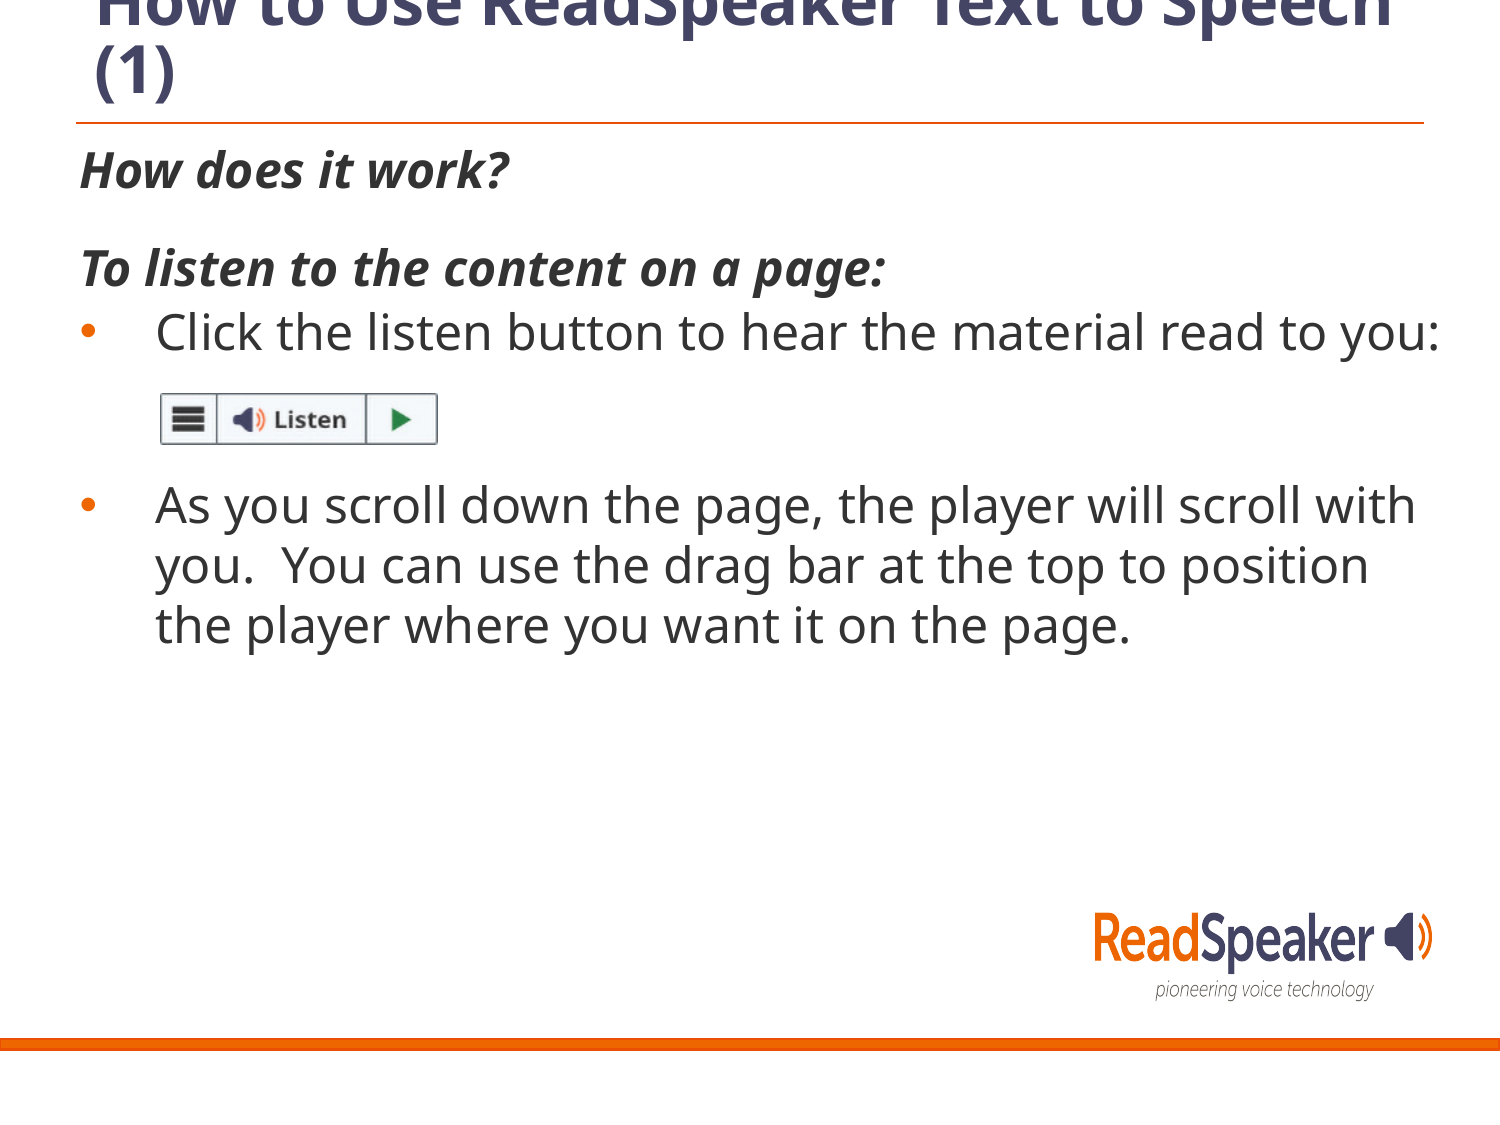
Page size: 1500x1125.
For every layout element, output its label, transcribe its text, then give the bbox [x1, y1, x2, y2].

text_box As you scroll down the page, the player will scroll with you. You can use the drag bar at the top to position the player where you want it on the page. [79, 473, 1461, 651]
picture [1068, 890, 1459, 1010]
text_box Click the listen button to hear the material read to you: [79, 300, 1461, 392]
title How to Use ReadSpeaker Text to Speech (1) [79, 25, 1500, 115]
list How does it work? To listen to the content on a page: [79, 137, 1461, 300]
picture [159, 393, 438, 446]
